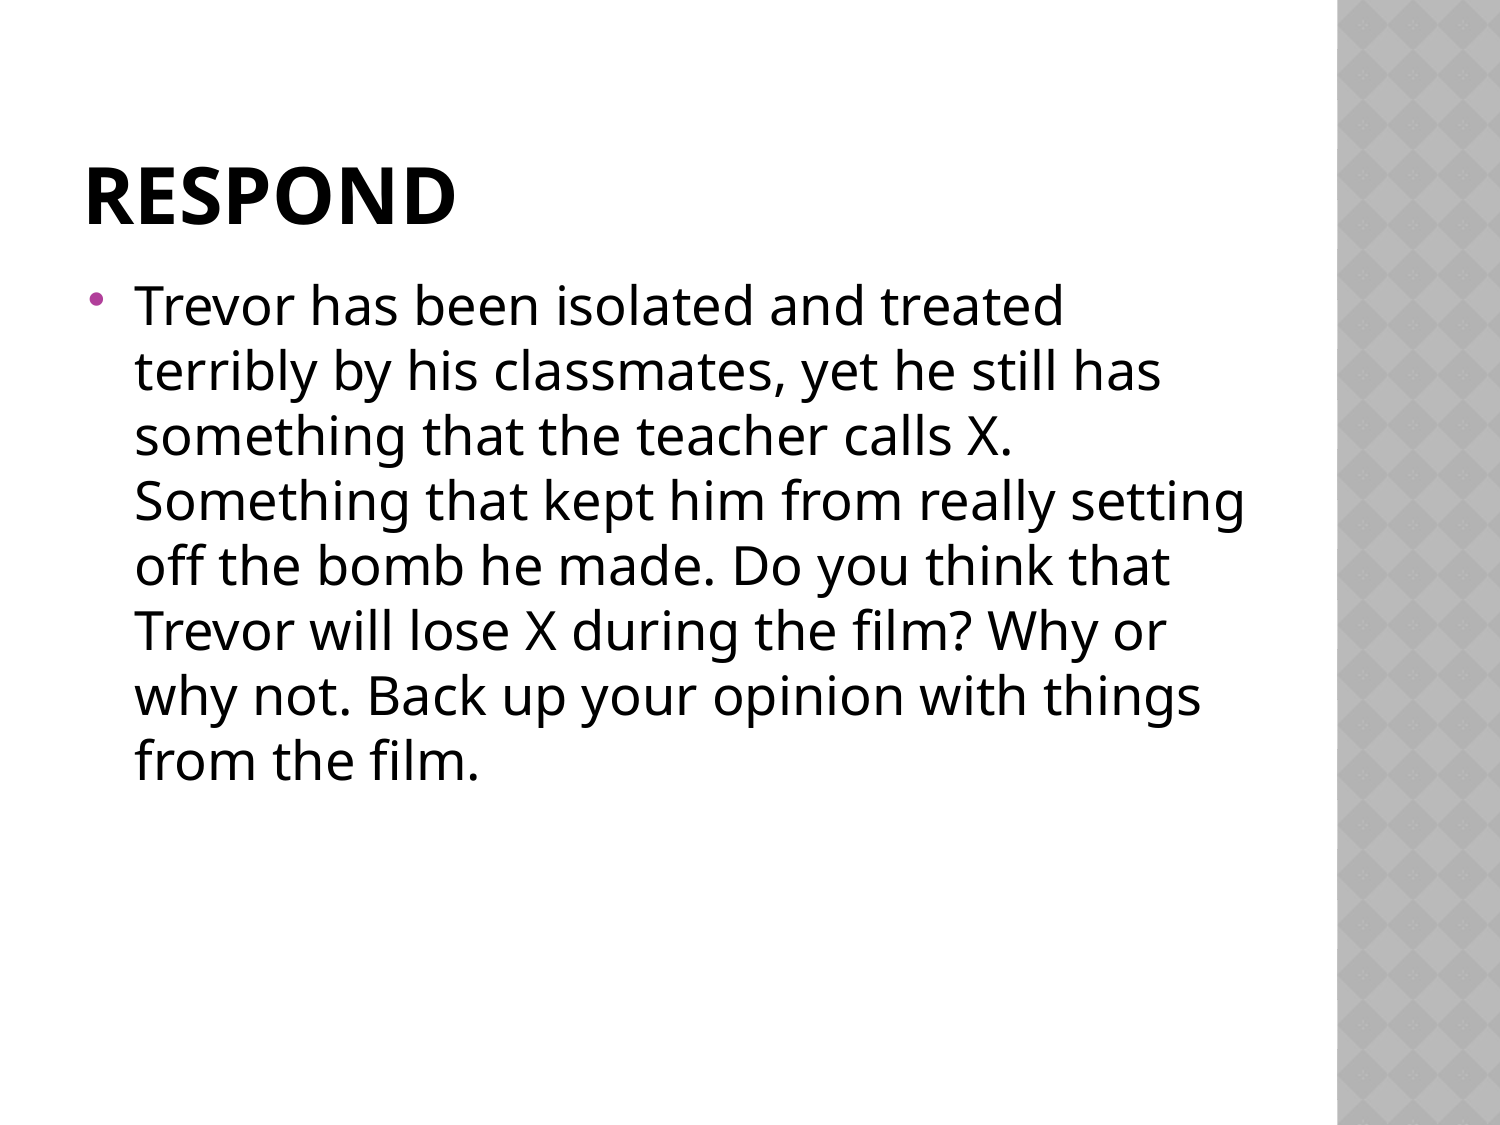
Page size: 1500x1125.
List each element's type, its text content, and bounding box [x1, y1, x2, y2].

list Trevor has been isolated and treated terribly by his classmates, yet he still has something that the teacher calls X. Something that kept him from really setting off the bomb he made. Do you think that Trevor will lose X during the film? Why or why not. Back up your opinion with things from the film. [75, 264, 1263, 1059]
title Respond [75, 52, 1263, 240]
